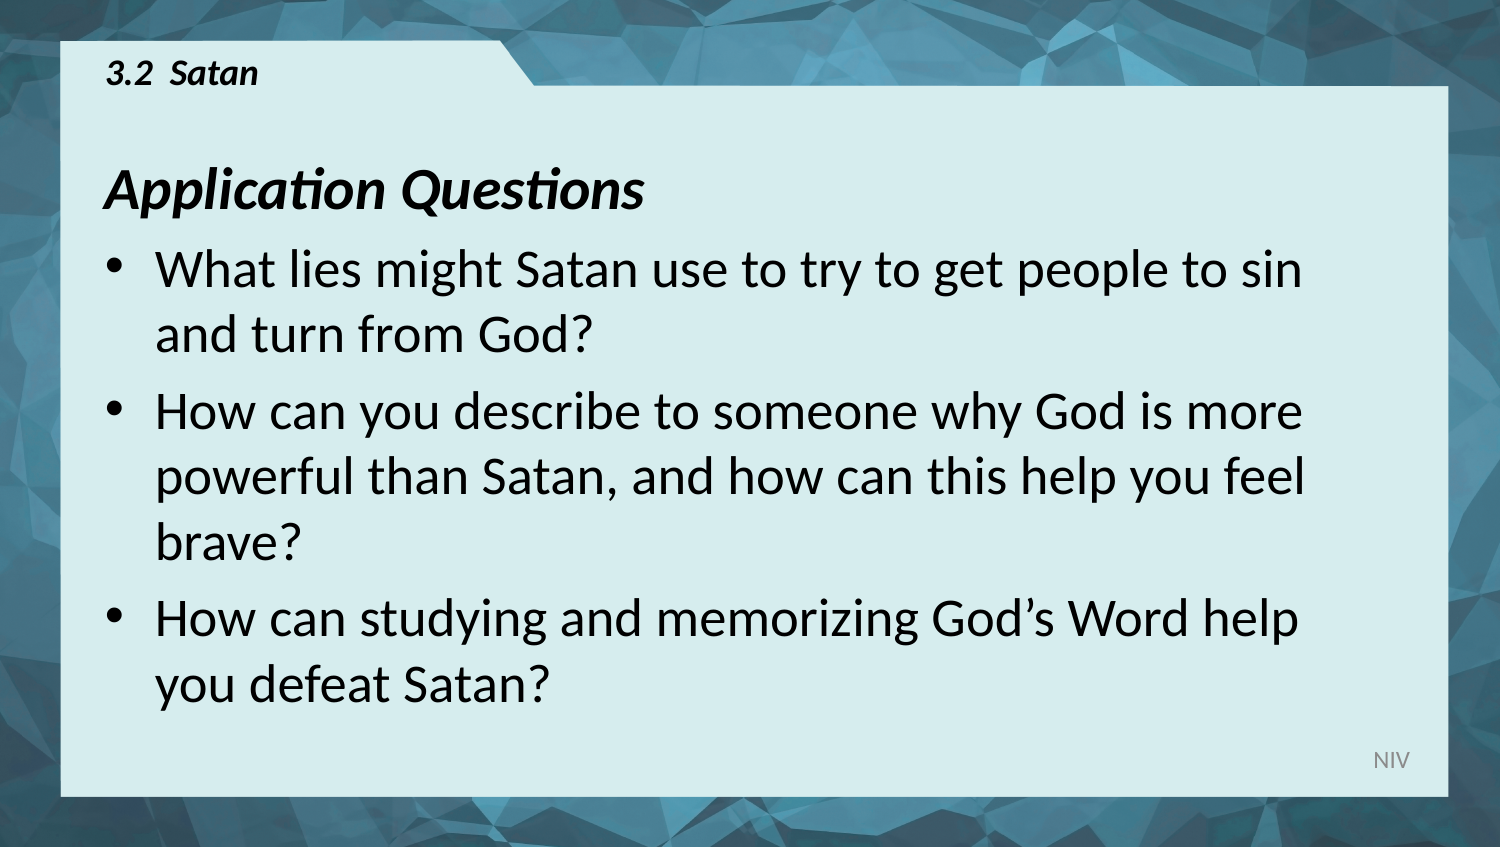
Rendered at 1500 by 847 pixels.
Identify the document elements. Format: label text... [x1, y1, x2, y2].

footer NIV [950, 736, 1425, 782]
title 3.2 Satan [89, 33, 1420, 108]
list Application Questions What lies might Satan use to try to get people to sin and turn from God? How can you describe to someone why God is more powerful than Satan, and how can this help you feel brave? How can studying and memorizing God’s Word help you defeat Satan? [89, 141, 1403, 722]
picture [0, 0, 1500, 847]
